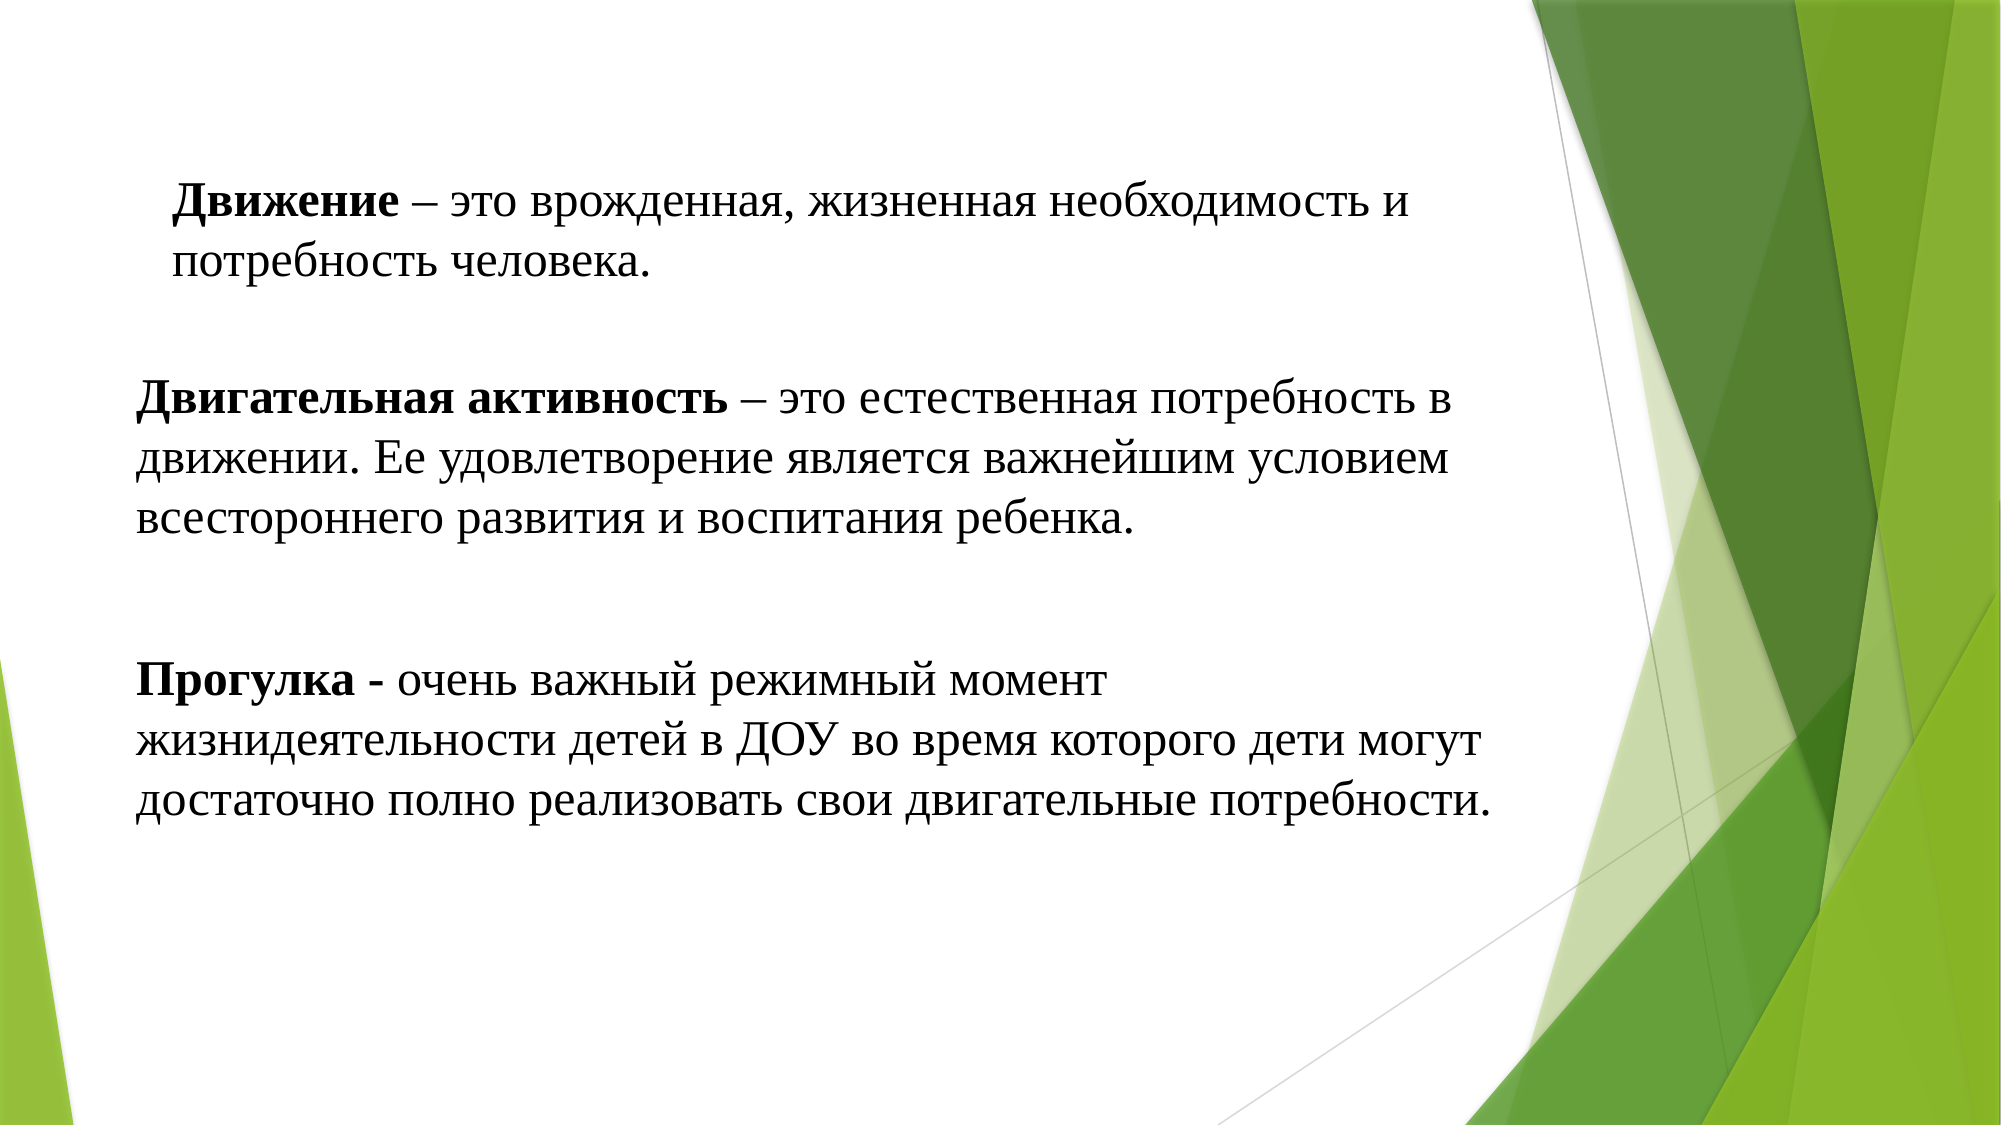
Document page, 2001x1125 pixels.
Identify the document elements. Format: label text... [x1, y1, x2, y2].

title Движение – это врожденная, жизненная необходимость и потребность человека. [157, 37, 1568, 515]
list Двигательная активность – это естественная потребность в движении. Ее удовлетворение является важнейшим условием всестороннего развития и воспитания ребенка. Прогулка - очень важный режимный момент жизнидеятельности детей в ДОУ во время которого дети могут достаточно полно реализовать свои двигательные потребности. [121, 284, 1522, 905]
